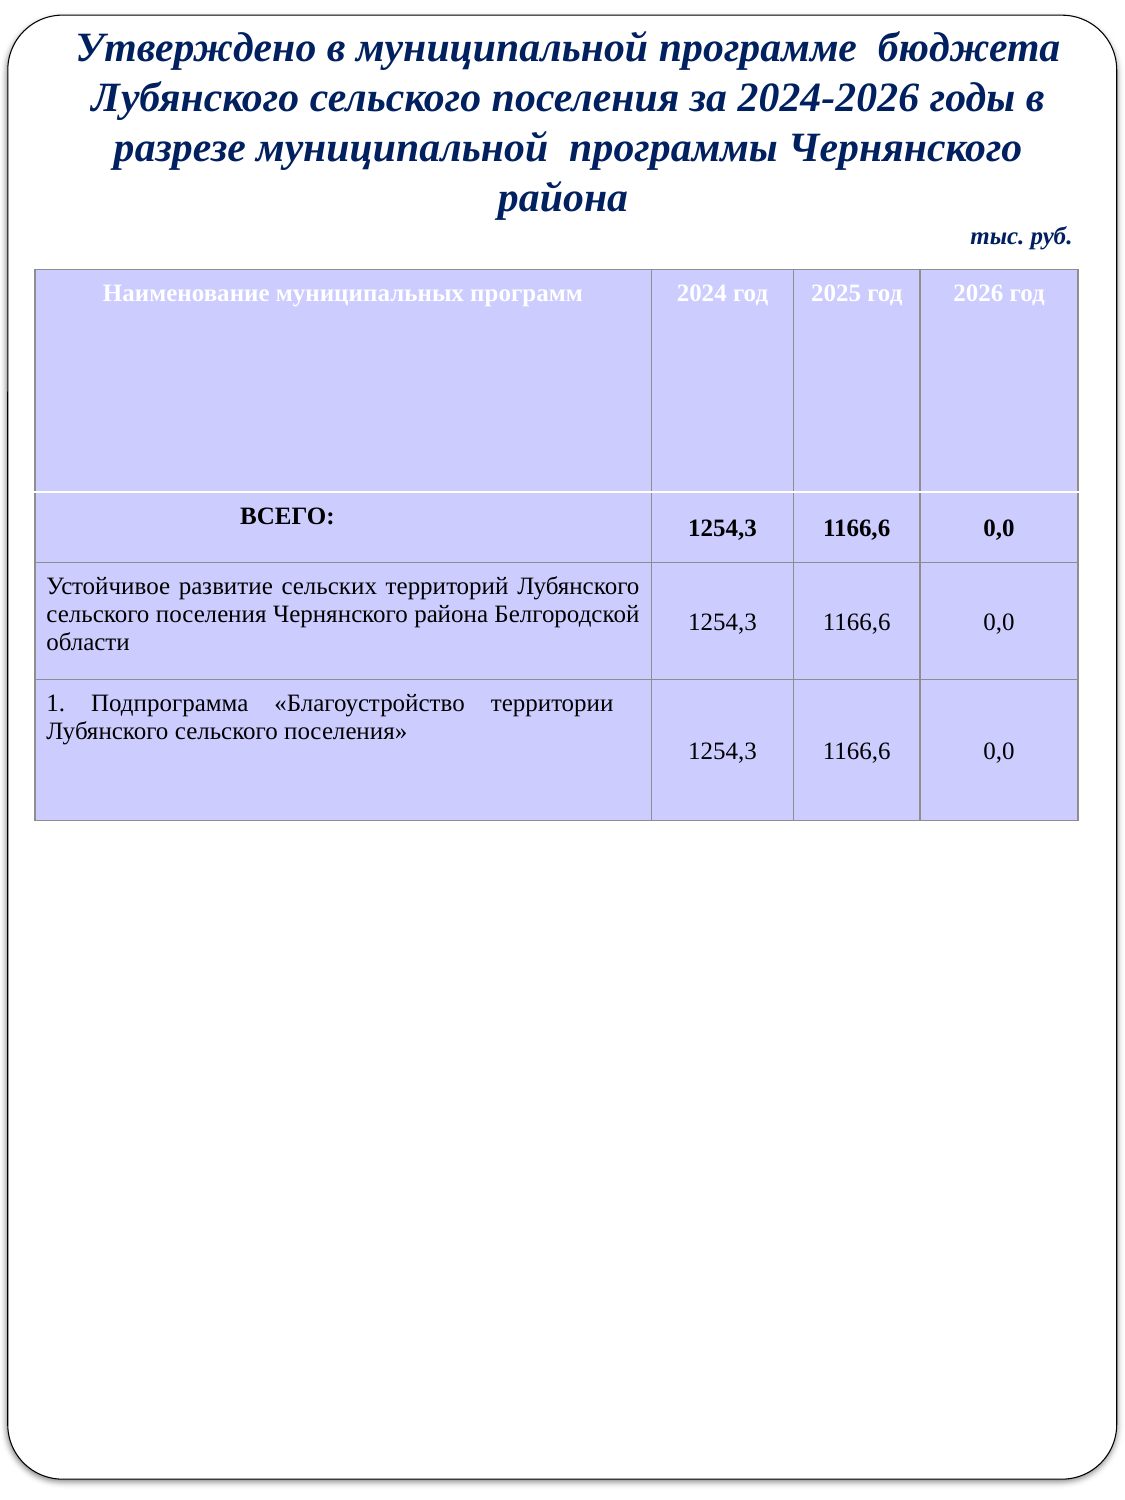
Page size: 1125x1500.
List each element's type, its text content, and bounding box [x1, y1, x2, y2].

table_cell ВСЕГО: [36, 493, 651, 562]
table_cell 0,0 [921, 680, 1077, 820]
table_cell Устойчивое развитие сельских территорий Лубянского сельского поселения Чернянского района Белгородской области [36, 563, 651, 679]
table_cell 1254,3 [652, 563, 793, 679]
table_header 2026 год [921, 270, 1077, 491]
table_cell 0,0 [921, 493, 1077, 562]
table_cell 1254,3 [652, 680, 793, 820]
table_header 2024 год [652, 270, 793, 491]
table_cell 1166,6 [794, 493, 919, 562]
text_box Утверждено в муниципальной программе бюджета Лубянского сельского поселения за 2024-2026 годы в разрезе муниципальной программы Чернянского района тыс. руб. [42, 12, 1094, 258]
table_cell 1166,6 [794, 680, 919, 820]
table_cell 0,0 [921, 563, 1077, 679]
table_cell 1166,6 [794, 563, 919, 679]
table_cell 1254,3 [652, 493, 793, 562]
table_cell 1. Подпрограмма «Благоустройство территории Лубянского сельского поселения» [36, 680, 651, 820]
table_header Наименование муниципальных программ [36, 270, 651, 491]
table_header 2025 год [794, 270, 919, 491]
